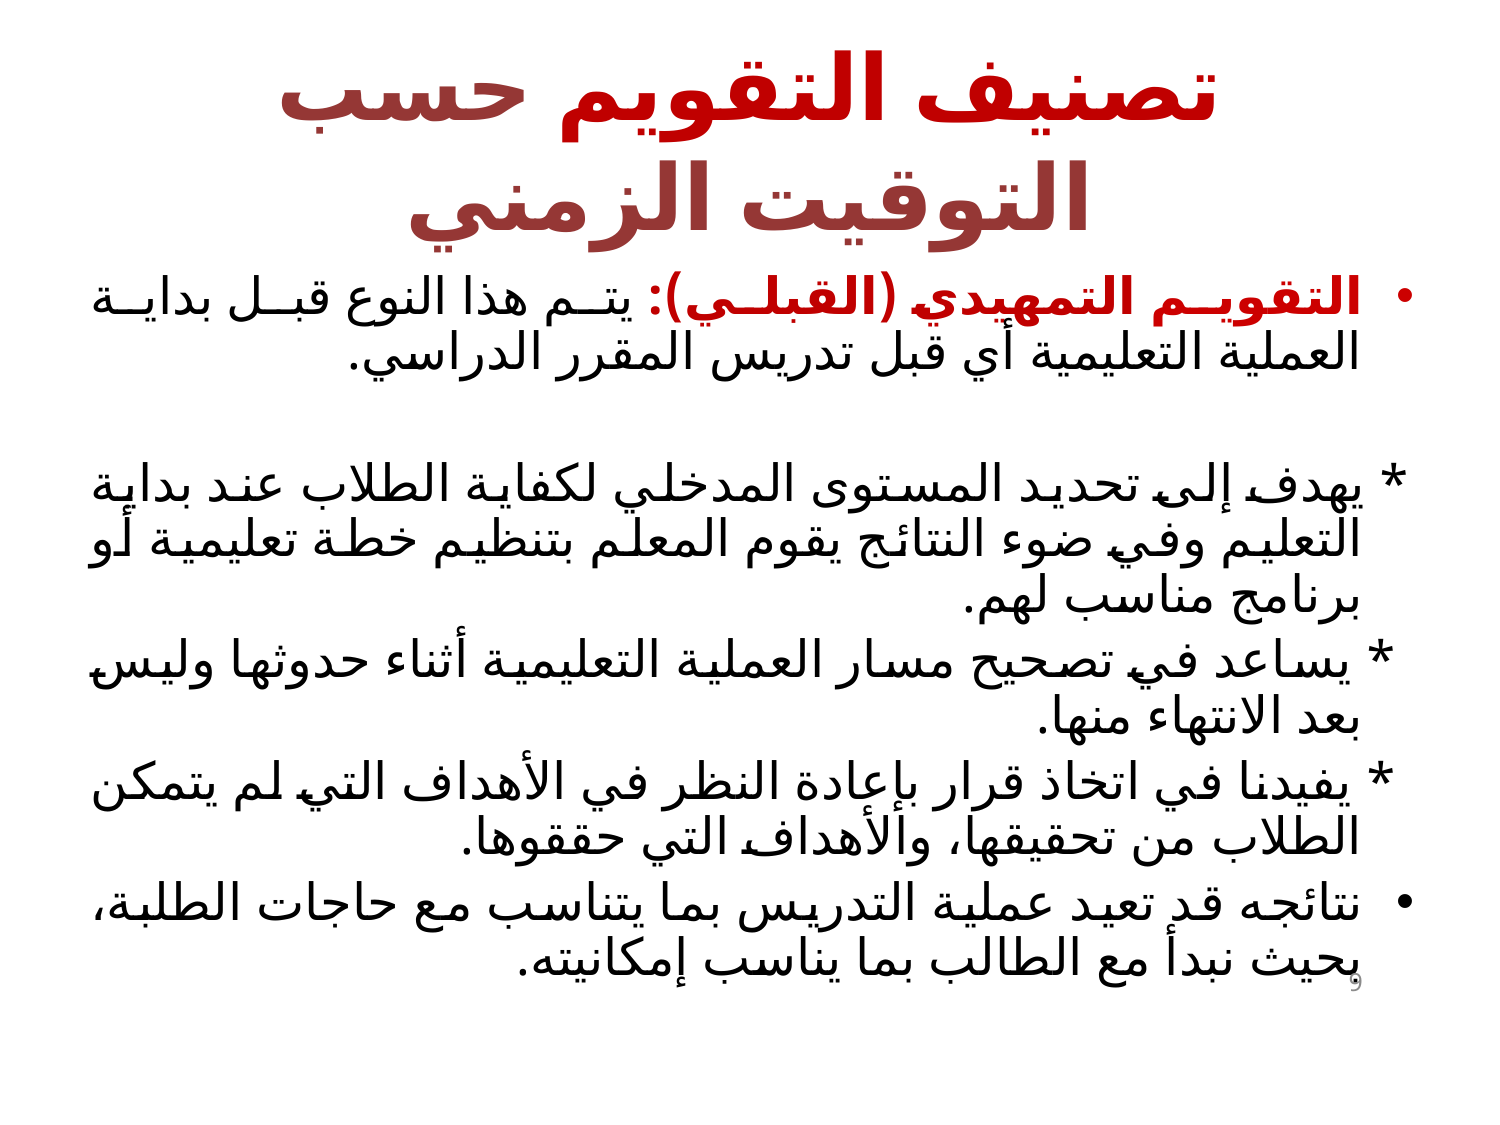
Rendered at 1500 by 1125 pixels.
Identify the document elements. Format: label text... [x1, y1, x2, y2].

title تصنيف التقويم حسب التوقيت الزمني [75, 45, 1425, 233]
list التقويم التمهيدي (القبلي): يتم هذا النوع قبل بداية العملية التعليمية أي قبل تدريس المقرر الدراسي. * يهدف إلى تحديد المستوى المدخلي لكفاية الطلاب عند بداية التعليم وفي ضوء النتائج يقوم المعلم بتنظيم خطة تعليمية أو برنامج مناسب لهم. * يساعد في تصحيح مسار العملية التعليمية أثناء حدوثها وليس بعد الانتهاء منها. * يفيدنا في اتخاذ قرار بإعادة النظر في الأهداف التي لم يتمكن الطلاب من تحقيقها، والأهداف التي حققوها. نتائجه قد تعيد عملية التدريس بما يتناسب مع حاجات الطلبة، بحيث نبدأ مع الطالب بما يناسب إمكانيته. [75, 262, 1425, 1005]
slide_number 9 [1333, 940, 1434, 1027]
